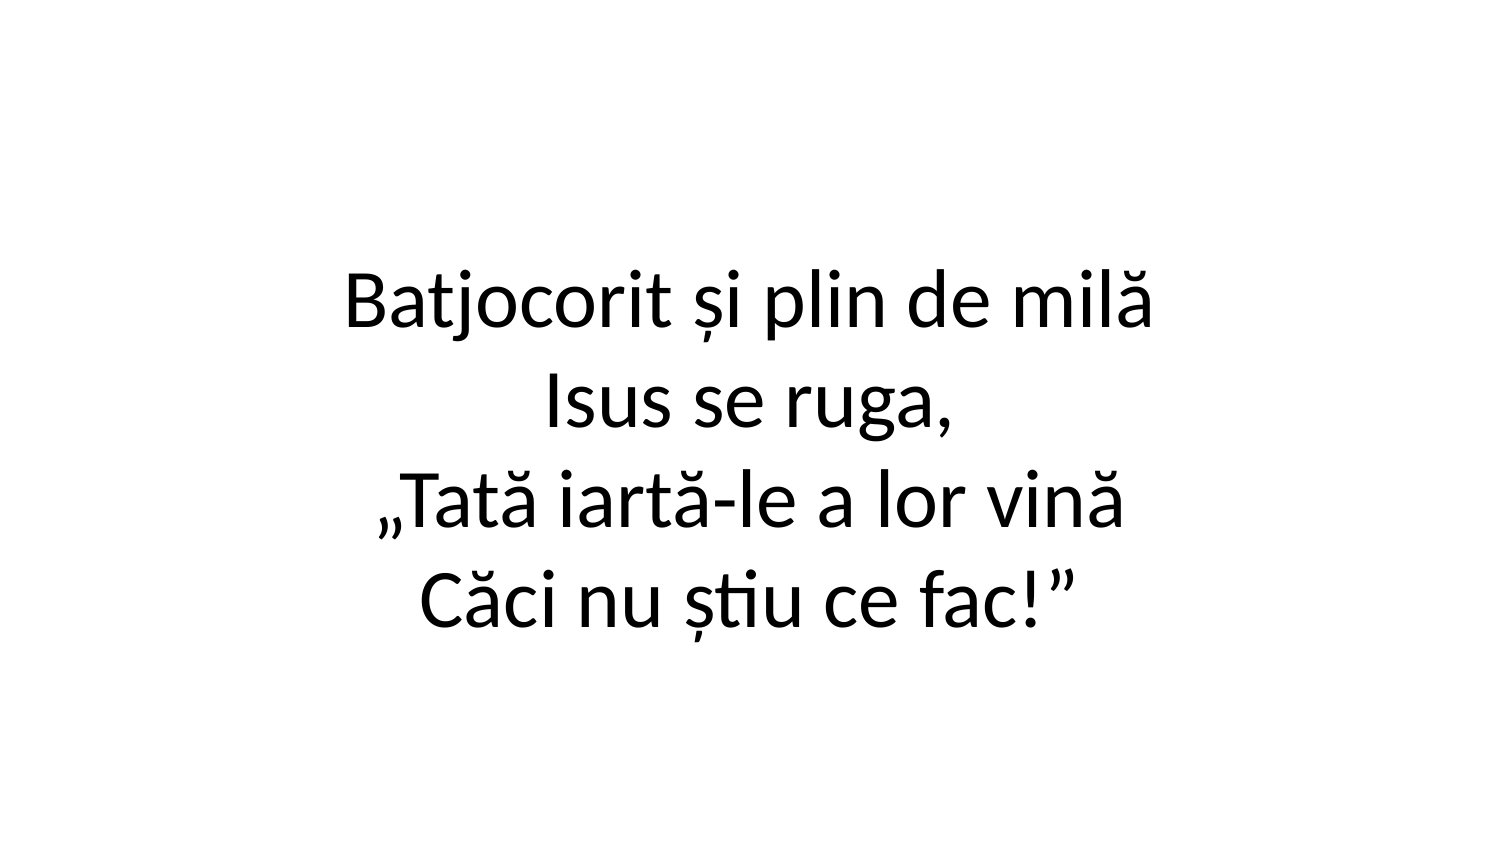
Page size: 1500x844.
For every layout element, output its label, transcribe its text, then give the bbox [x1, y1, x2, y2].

text_box Batjocorit și plin de milă Isus se ruga, „Tată iartă-le a lor vină Căci nu știu ce fac!” [328, 192, 1172, 652]
